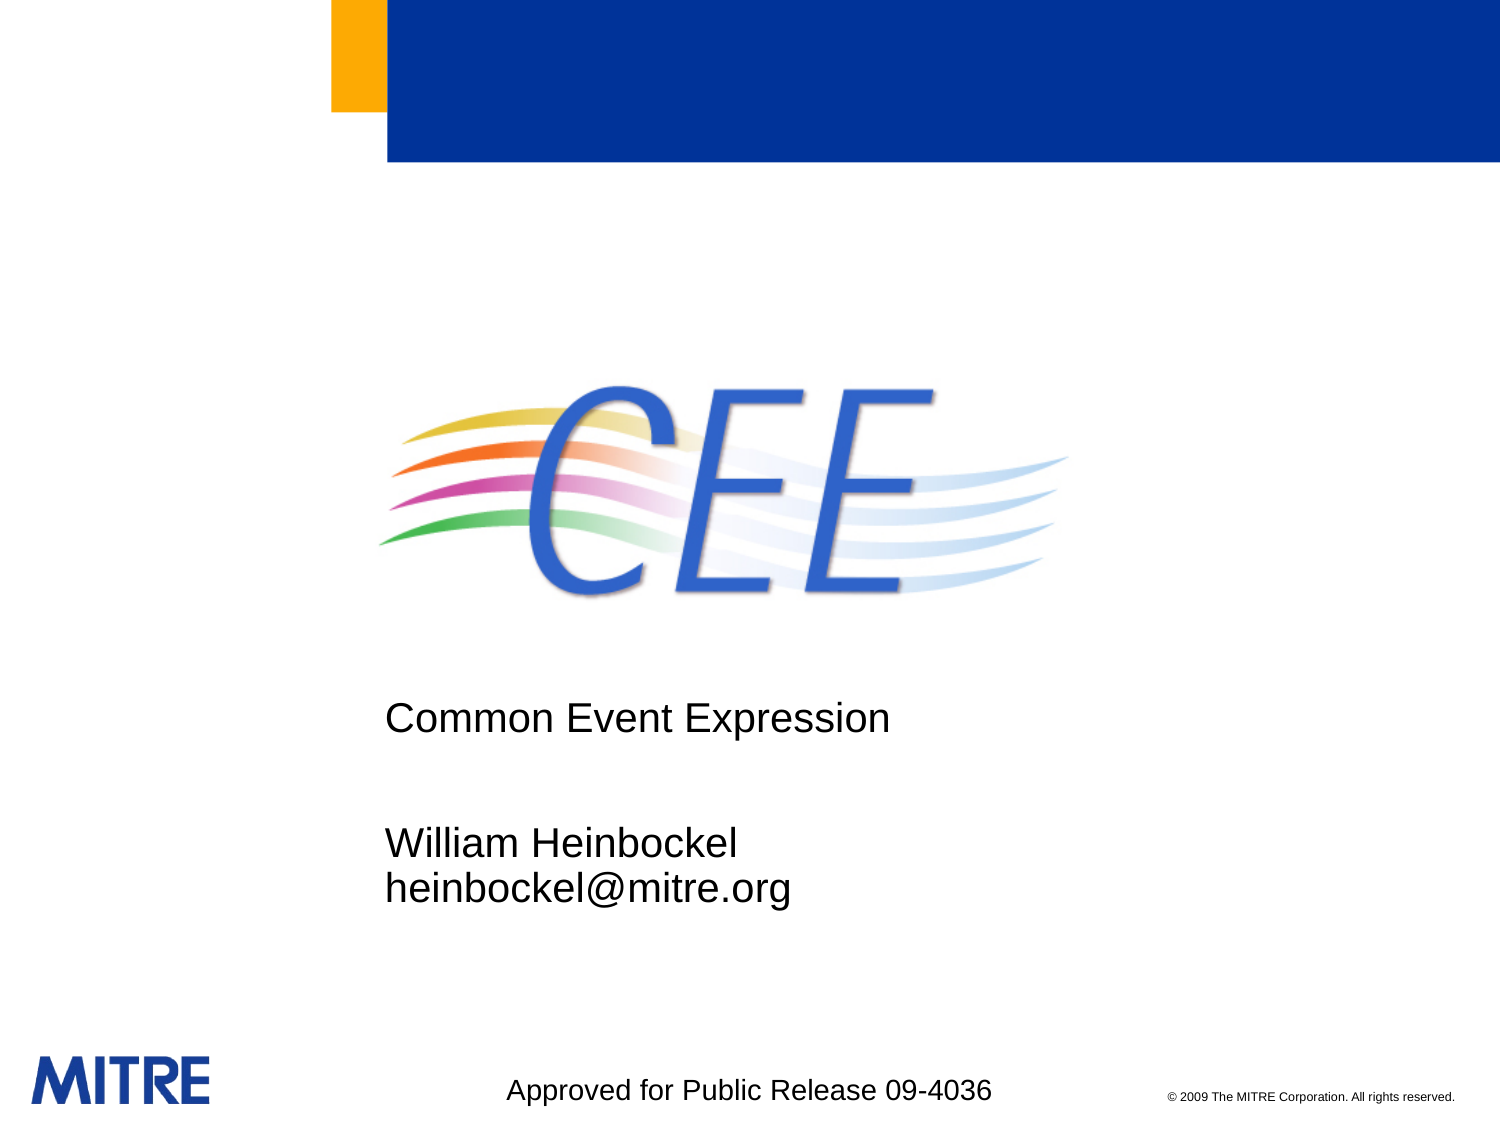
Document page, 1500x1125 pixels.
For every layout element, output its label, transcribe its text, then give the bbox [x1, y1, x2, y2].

subtitle Common Event Expression William Heinbockel heinbockel@mitre.org [369, 686, 1226, 813]
picture [310, 324, 1138, 675]
picture [24, 1052, 216, 1113]
